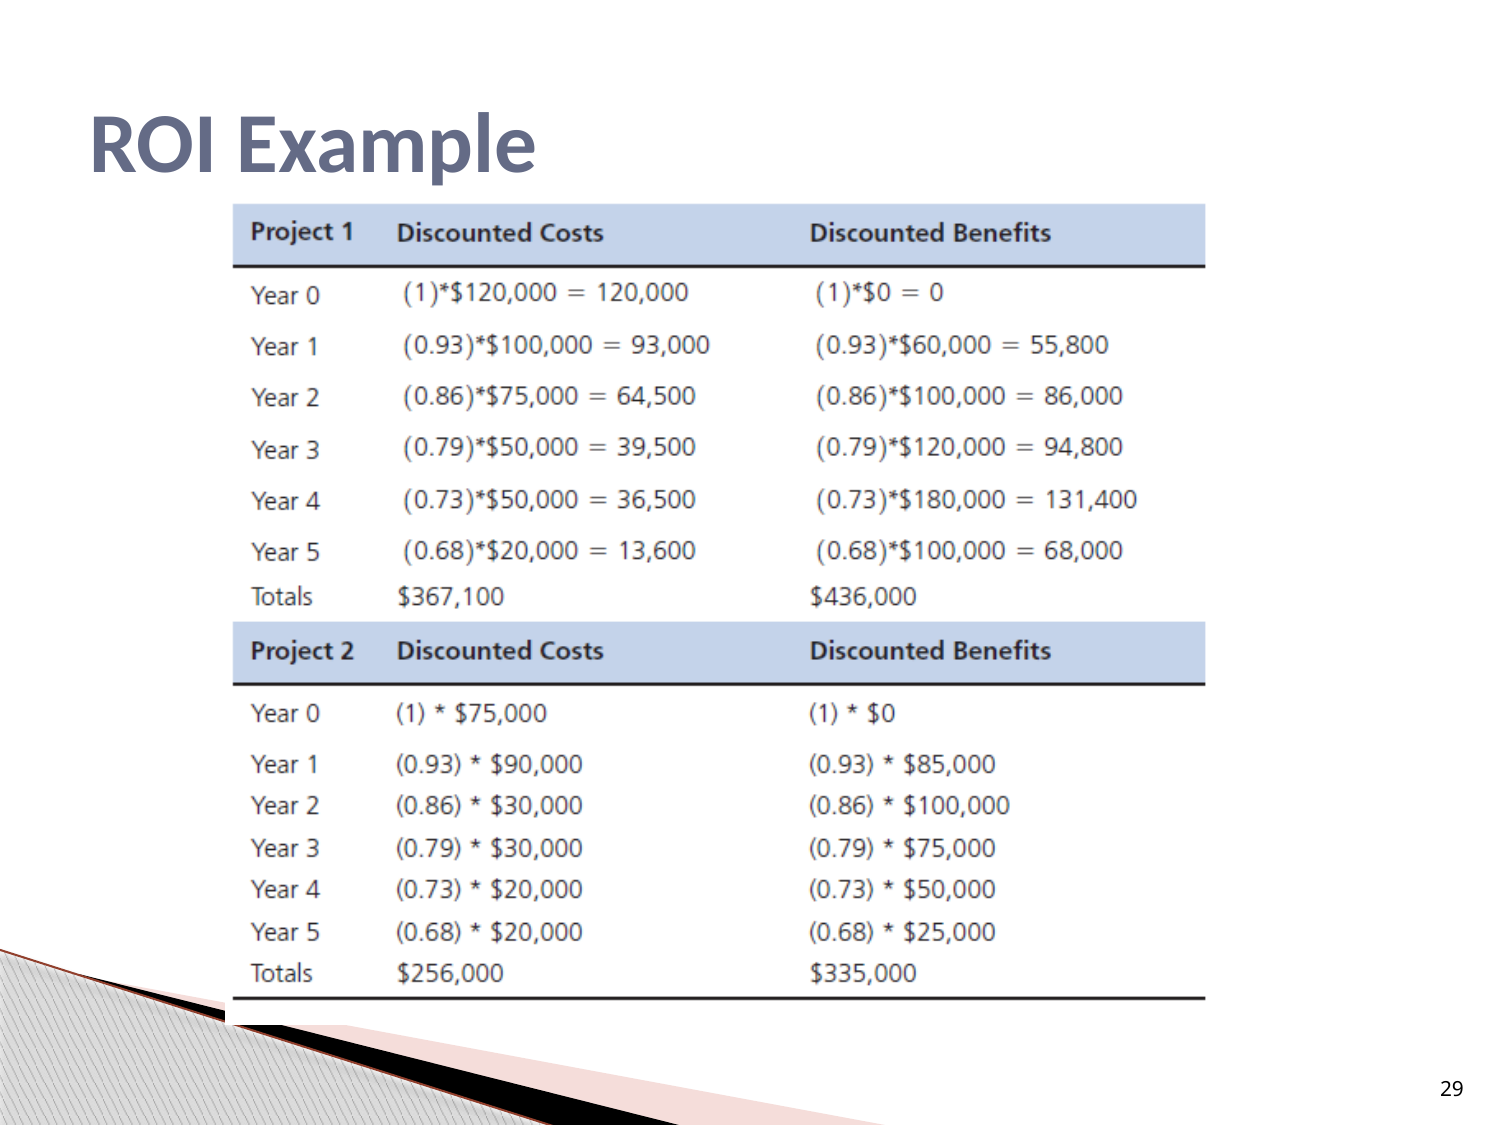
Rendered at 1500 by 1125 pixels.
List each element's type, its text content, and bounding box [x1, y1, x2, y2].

picture [224, 195, 1227, 1026]
slide_number 29 [1418, 1051, 1479, 1112]
title ROI Example [75, 45, 1425, 233]
